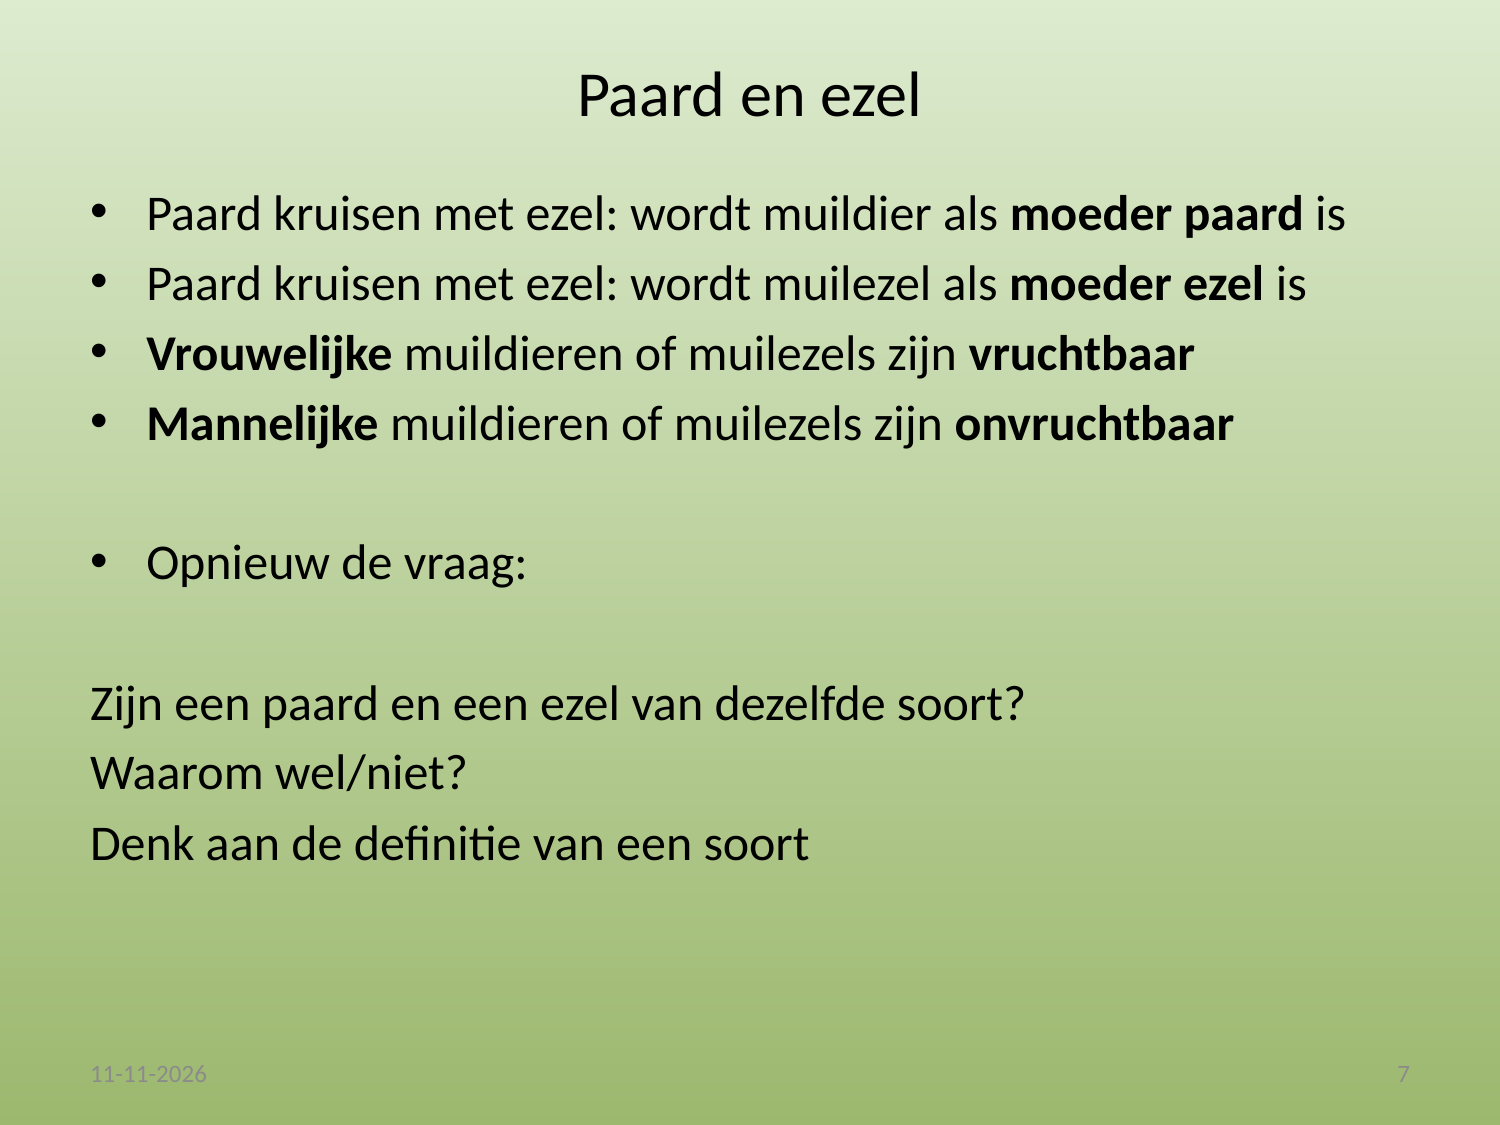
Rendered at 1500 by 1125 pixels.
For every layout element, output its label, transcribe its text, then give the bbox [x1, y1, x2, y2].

list Paard kruisen met ezel: wordt muildier als moeder paard is Paard kruisen met ezel: wordt muilezel als moeder ezel is Vrouwelijke muildieren of muilezels zijn vruchtbaar Mannelijke muildieren of muilezels zijn onvruchtbaar Opnieuw de vraag: Zijn een paard en een ezel van dezelfde soort? Waarom wel/niet? Denk aan de definitie van een soort [75, 172, 1425, 1005]
title Paard en ezel [75, 45, 1425, 138]
slide_number 7 [1074, 1042, 1425, 1103]
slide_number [75, 1042, 425, 1103]
